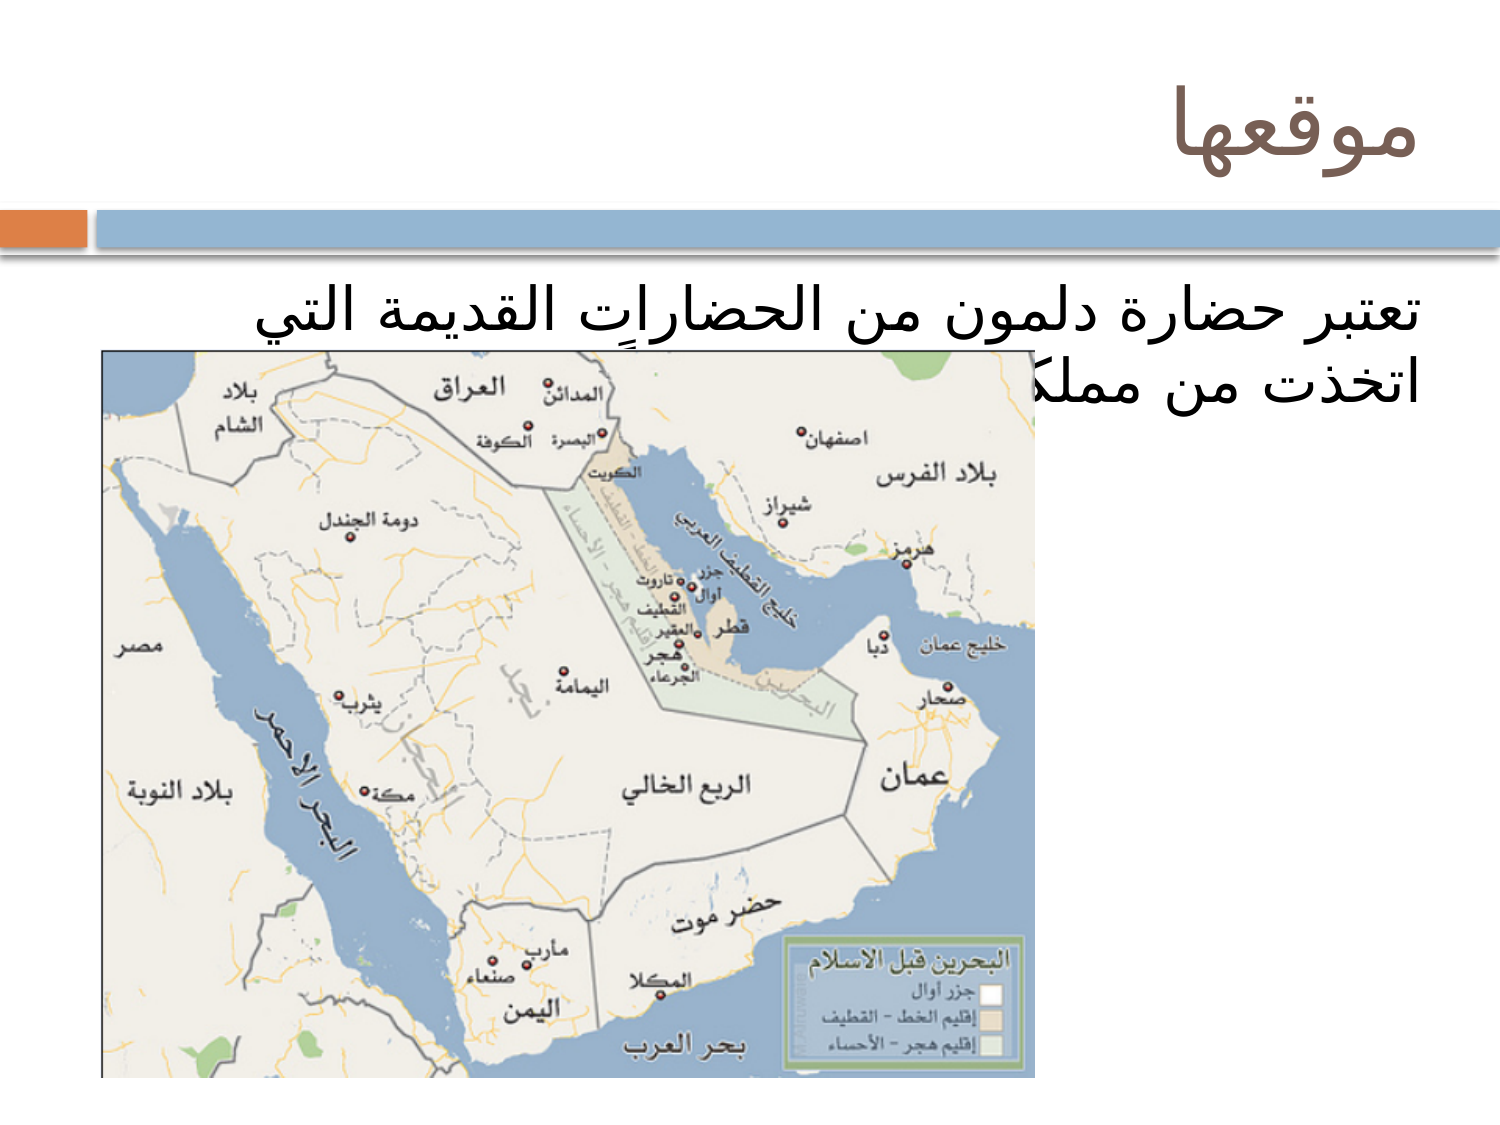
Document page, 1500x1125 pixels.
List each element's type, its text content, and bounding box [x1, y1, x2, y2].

picture [100, 349, 1035, 1079]
list تعتبر حضارة دلمون من الحضارات القديمة التي اتخذت من مملكة البحرين مركزاً لها [100, 262, 1438, 1000]
title موقعها [100, 37, 1438, 200]
